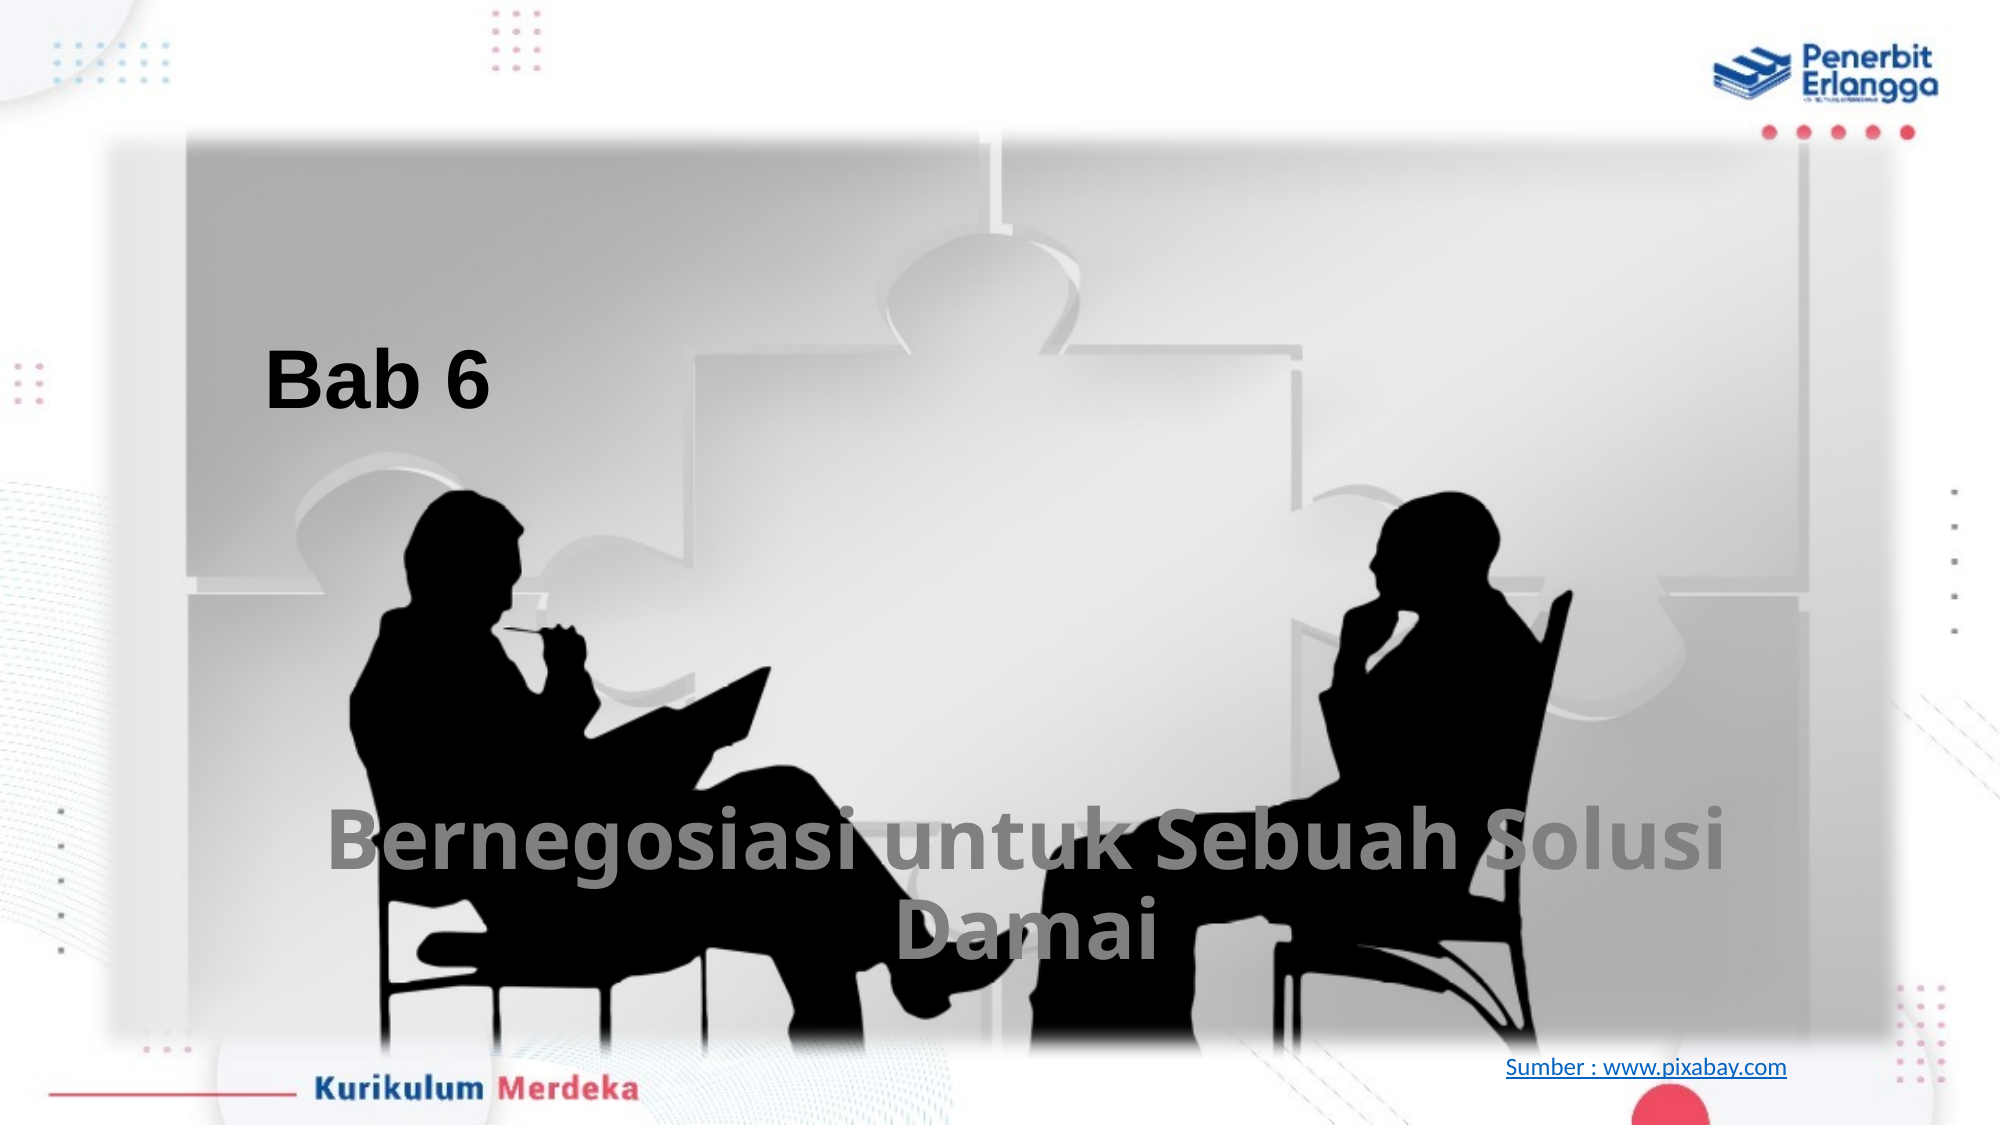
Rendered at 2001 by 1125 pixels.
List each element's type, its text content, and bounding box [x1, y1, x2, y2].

text_box Sumber : www.pixabay.com [1491, 1059, 1803, 1088]
picture [0, 0, 2001, 1125]
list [89, 123, 1914, 1059]
